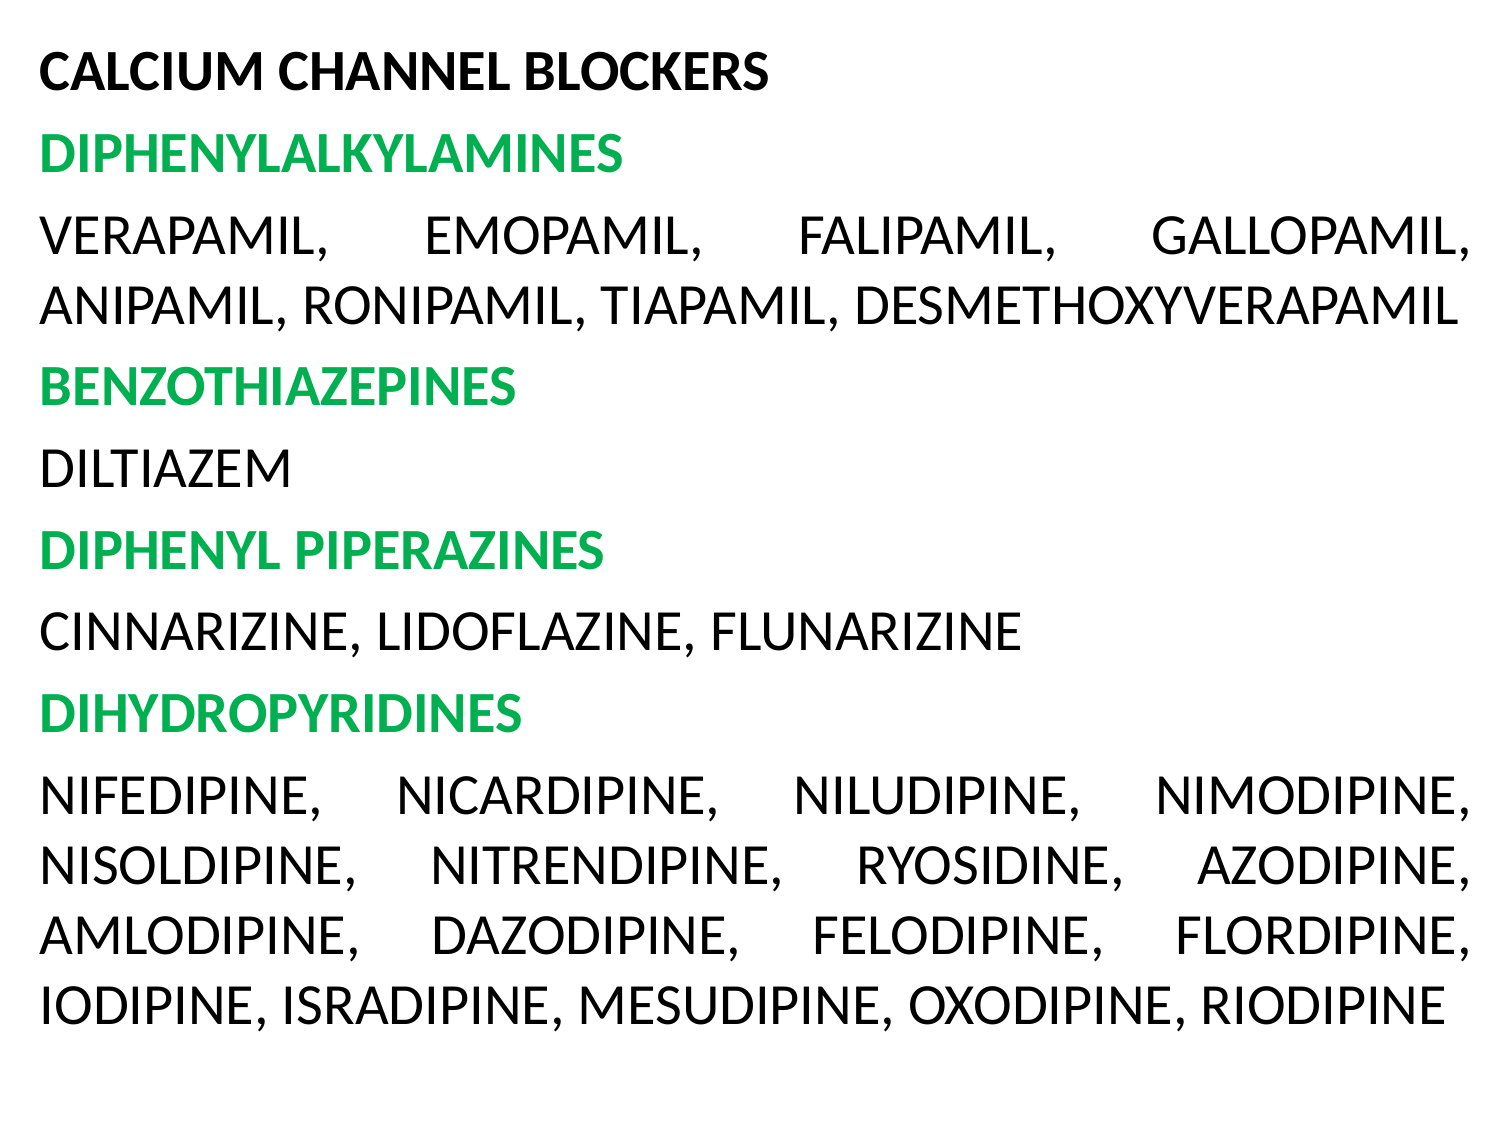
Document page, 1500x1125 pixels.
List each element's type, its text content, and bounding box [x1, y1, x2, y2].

list CALCIUM CHANNEL BLOCKERS DIPHENYLALKYLAMINES VERAPAMIL, EMOPAMIL, FALIPAMIL, GALLOPAMIL, ANIPAMIL, RONIPAMIL, TIAPAMIL, DESMETHOXYVERAPAMIL BENZOTHIAZEPINES DILTIAZEM DIPHENYL PIPERAZINES CINNARIZINE, LIDOFLAZINE, FLUNARIZINE DIHYDROPYRIDINES NIFEDIPINE, NICARDIPINE, NILUDIPINE, NIMODIPINE, NISOLDIPINE, NITRENDIPINE, RYOSIDINE, AZODIPINE, AMLODIPINE, DAZODIPINE, FELODIPINE, FLORDIPINE, IODIPINE, ISRADIPINE, MESUDIPINE, OXODIPINE, RIODIPINE [24, 24, 1488, 1063]
